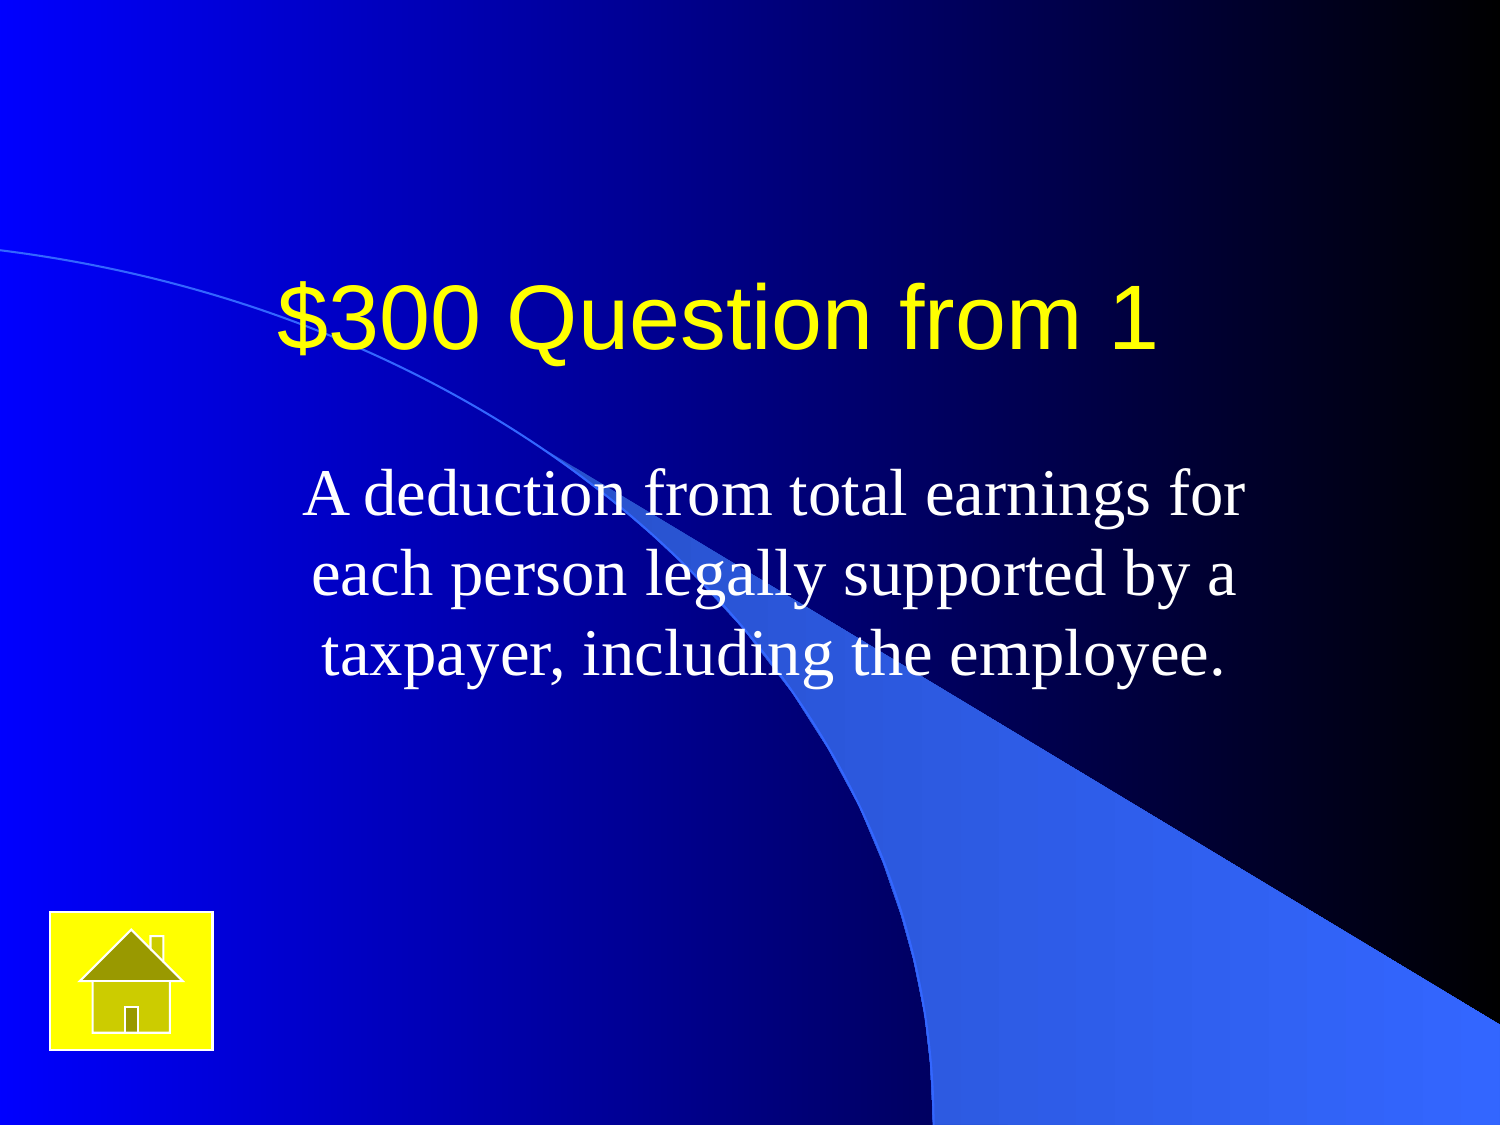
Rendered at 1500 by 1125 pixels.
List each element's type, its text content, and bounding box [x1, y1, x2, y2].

subtitle A deduction from total earnings for each person legally supported by a taxpayer, including the employee. [249, 424, 1301, 713]
title $300 Question from 1 [0, 187, 1438, 376]
